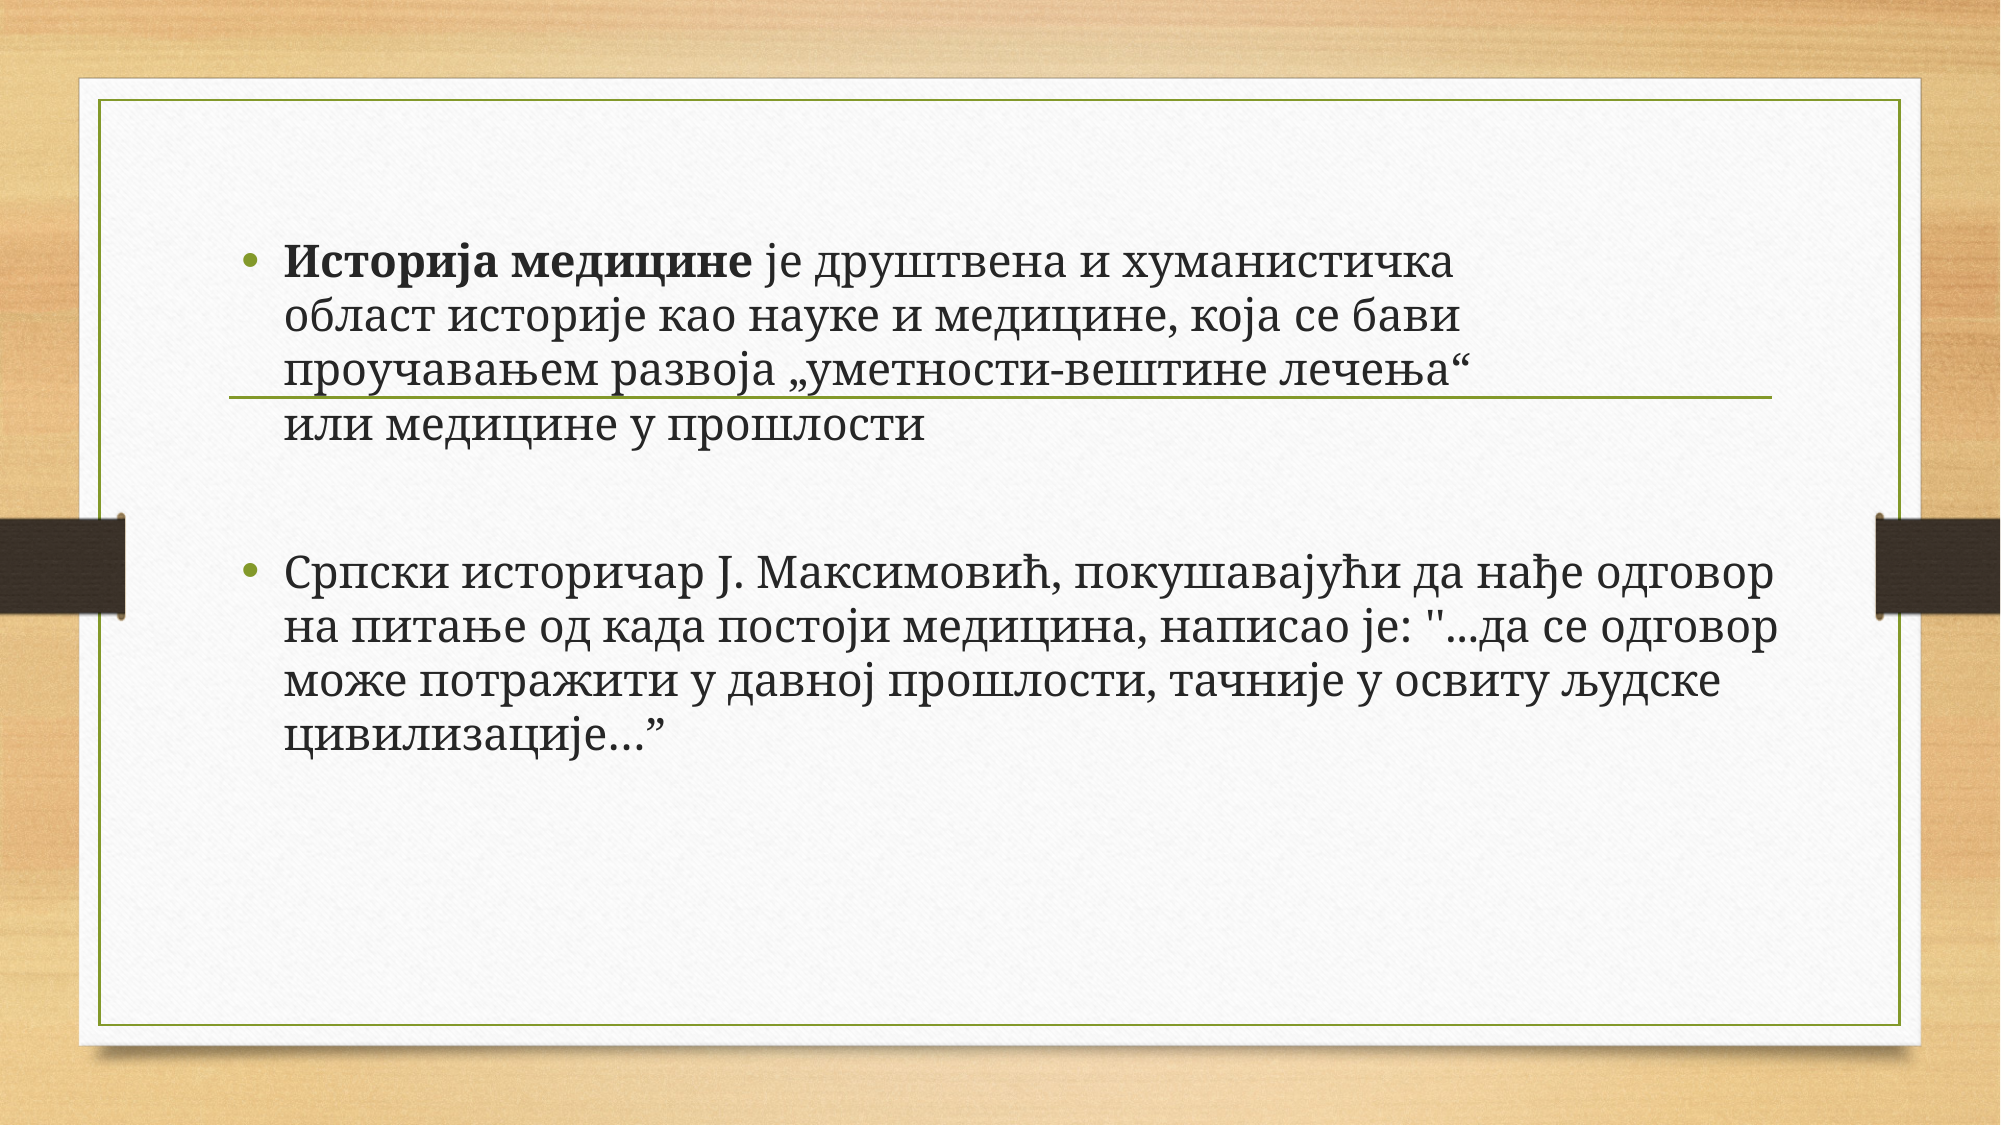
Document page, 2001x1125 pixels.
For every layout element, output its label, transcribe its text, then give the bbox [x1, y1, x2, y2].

picture [0, 0, 2001, 1125]
list Историја медицине је друштвена и хуманистичка област историје као науке и медицине, која се бави проучавањем развоја „уметности-вештине лечења“ или медицине у прошлости Српски историчар Ј. Максимовић, покушавајући да нађе одговор на питање од када постоји медицина, написао је: ''...да се одговор може потражити у давној прошлости, тачније у освиту људске цивилизације…” [226, 225, 1802, 770]
